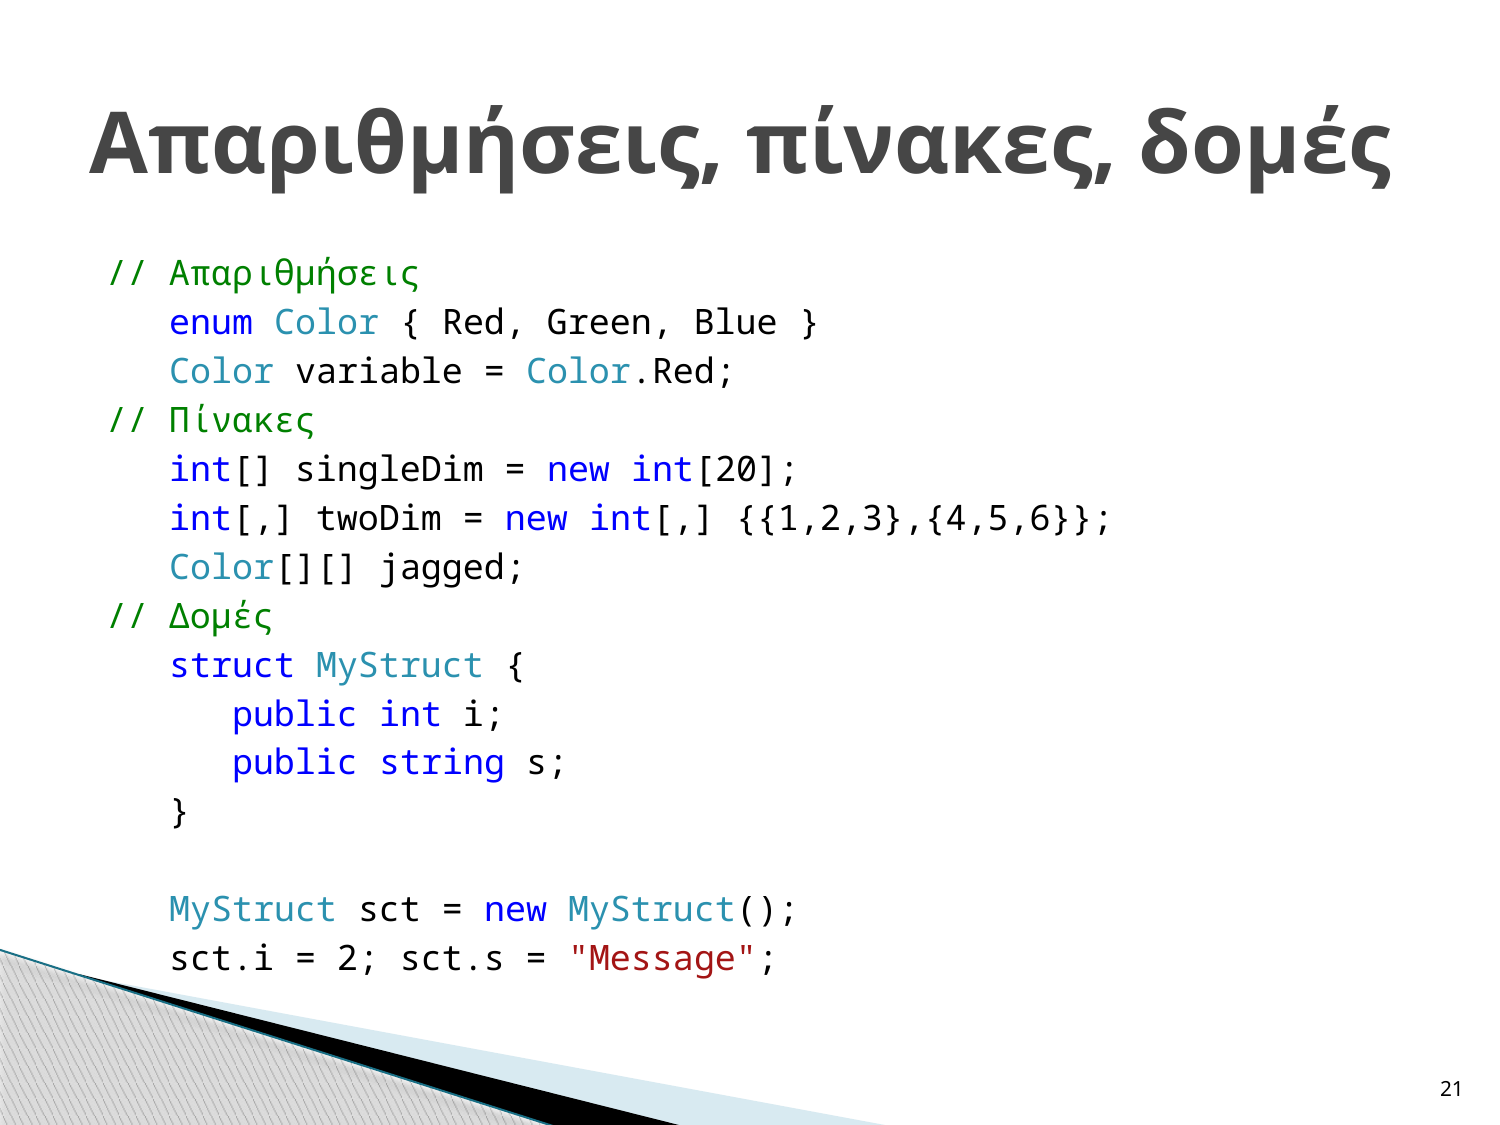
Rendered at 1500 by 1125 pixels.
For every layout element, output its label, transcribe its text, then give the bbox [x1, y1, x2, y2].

list // Απαριθμήσεις enum Color { Red, Green, Blue } Color variable = Color.Red; // Πίνακες int[] singleDim = new int[20]; int[,] twoDim = new int[,] {{1,2,3},{4,5,6}}; Color[][] jagged; // Δομές struct MyStruct { public int i; public string s; } MyStruct sct = new MyStruct(); sct.i = 2; sct.s = "Message"; [75, 243, 1425, 986]
slide_number 21 [1418, 1051, 1479, 1112]
title Απαριθμήσεις, πίνακες, δομές [75, 45, 1425, 233]
